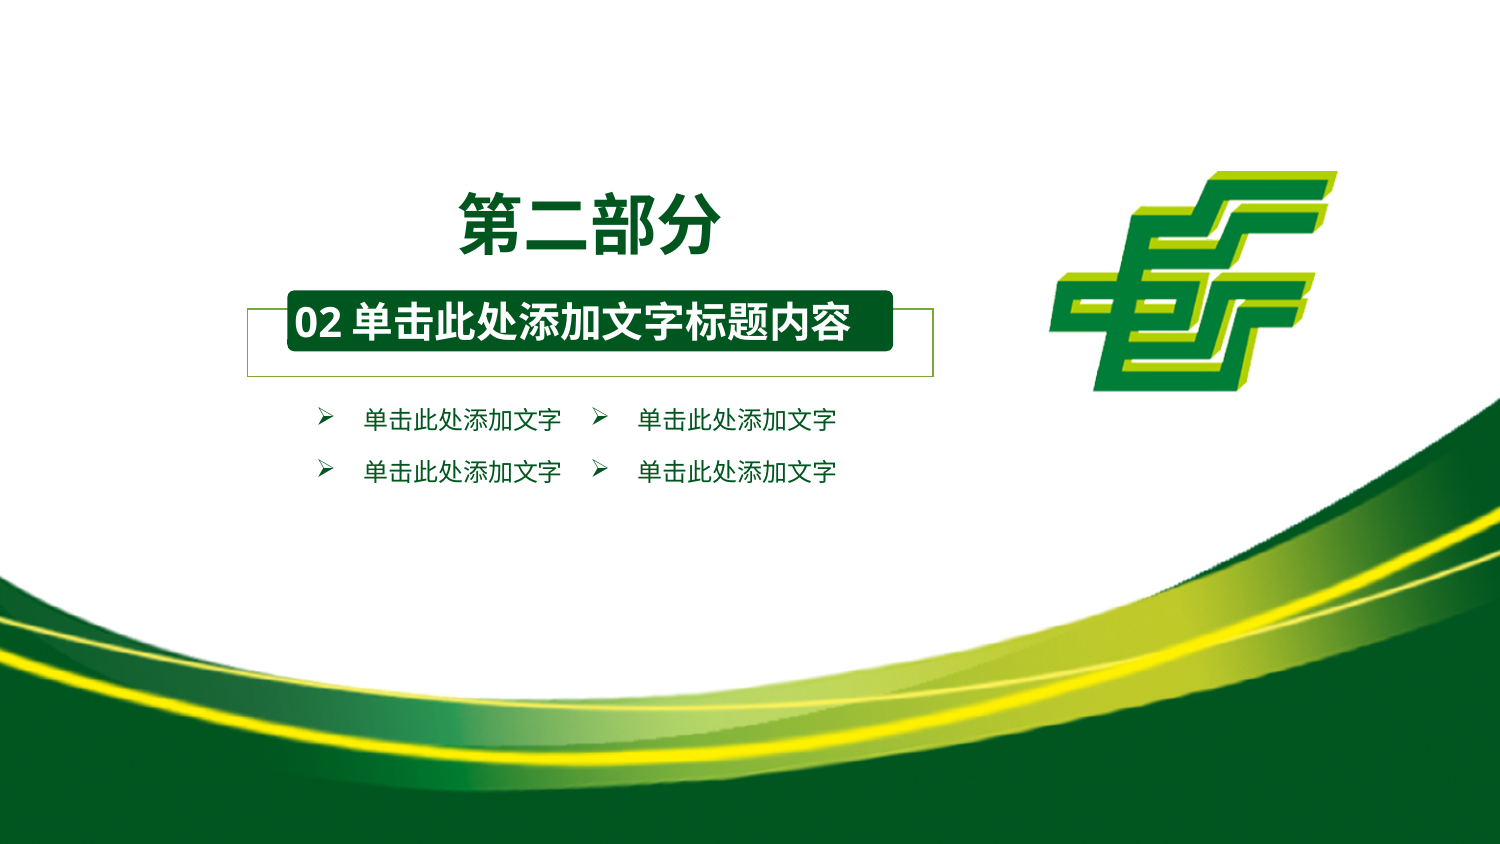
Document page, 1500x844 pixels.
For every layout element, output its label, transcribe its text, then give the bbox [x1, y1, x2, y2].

text_box [247, 309, 933, 377]
picture [1047, 171, 1340, 392]
picture [0, 397, 1500, 844]
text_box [287, 290, 894, 352]
text_box 第二部分 [441, 175, 739, 271]
